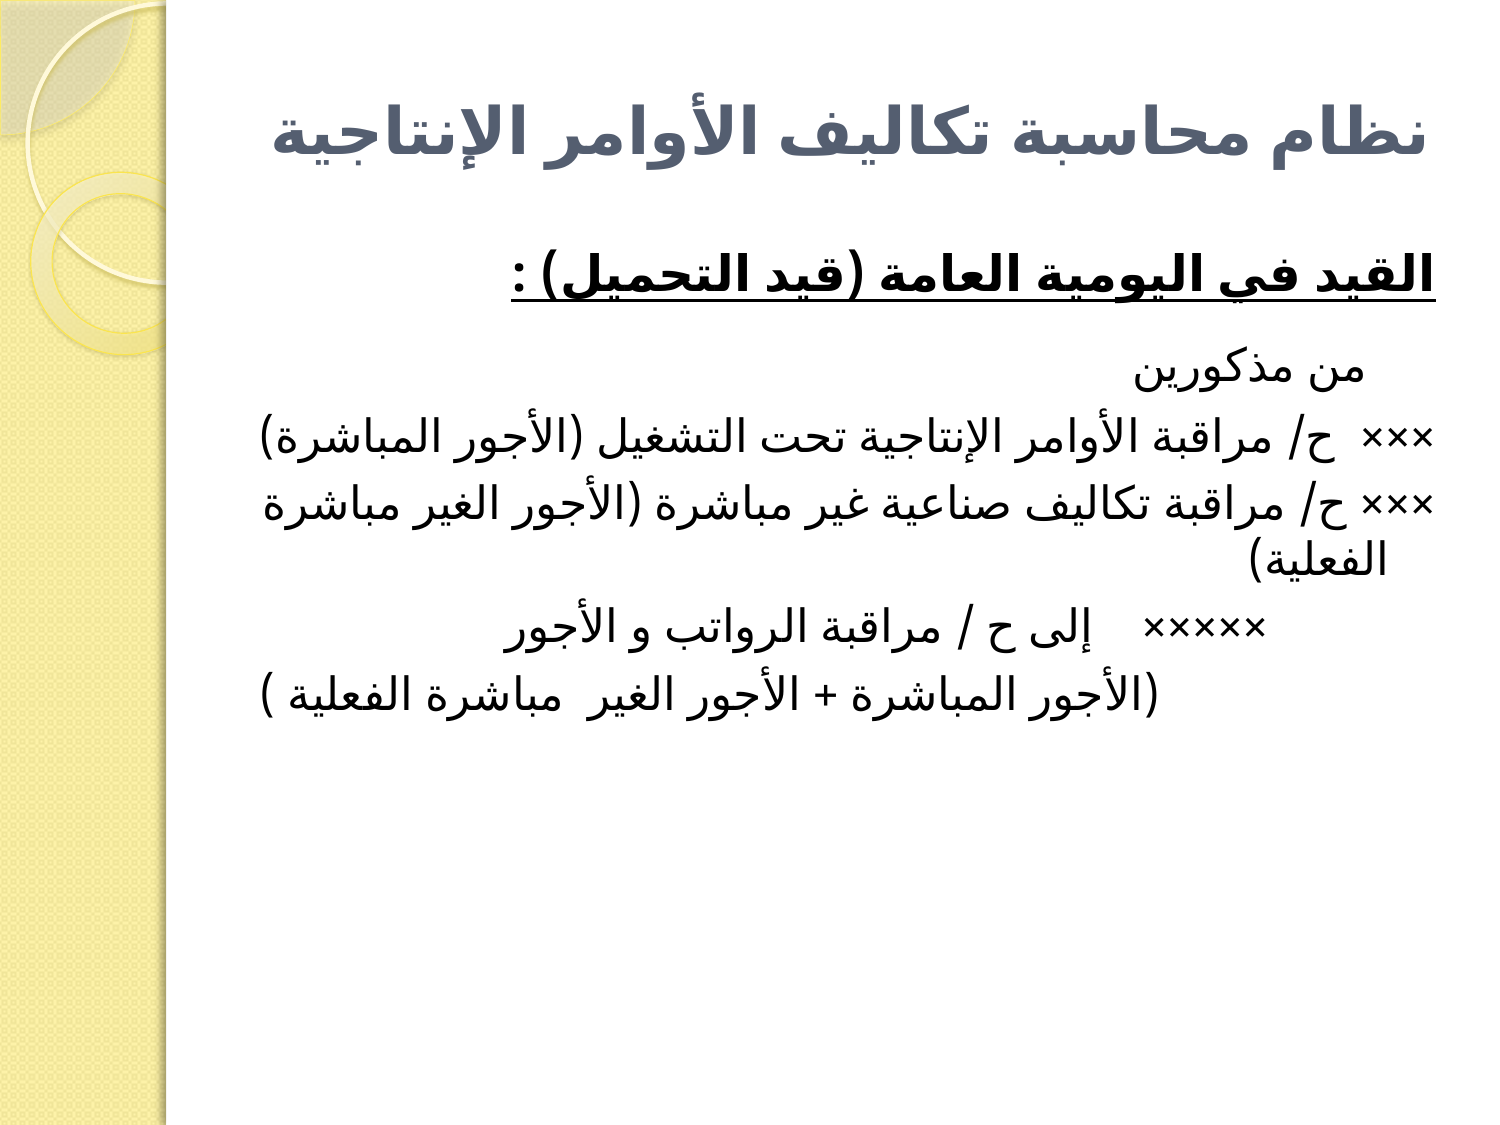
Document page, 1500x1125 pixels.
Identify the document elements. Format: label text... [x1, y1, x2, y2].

list القيد في اليومية العامة (قيد التحميل) : من مذكورين ××× ح/ مراقبة الأوامر الإنتاجية تحت التشغيل (الأجور المباشرة) ××× ح/ مراقبة تكاليف صناعية غير مباشرة (الأجور الغير مباشرة الفعلية) ××××× إلى ح / مراقبة الرواتب و الأجور (الأجور المباشرة + الأجور الغير مباشرة الفعلية ) [234, 234, 1465, 1043]
title نظام محاسبة تكاليف الأوامر الإنتاجية [235, 45, 1466, 211]
